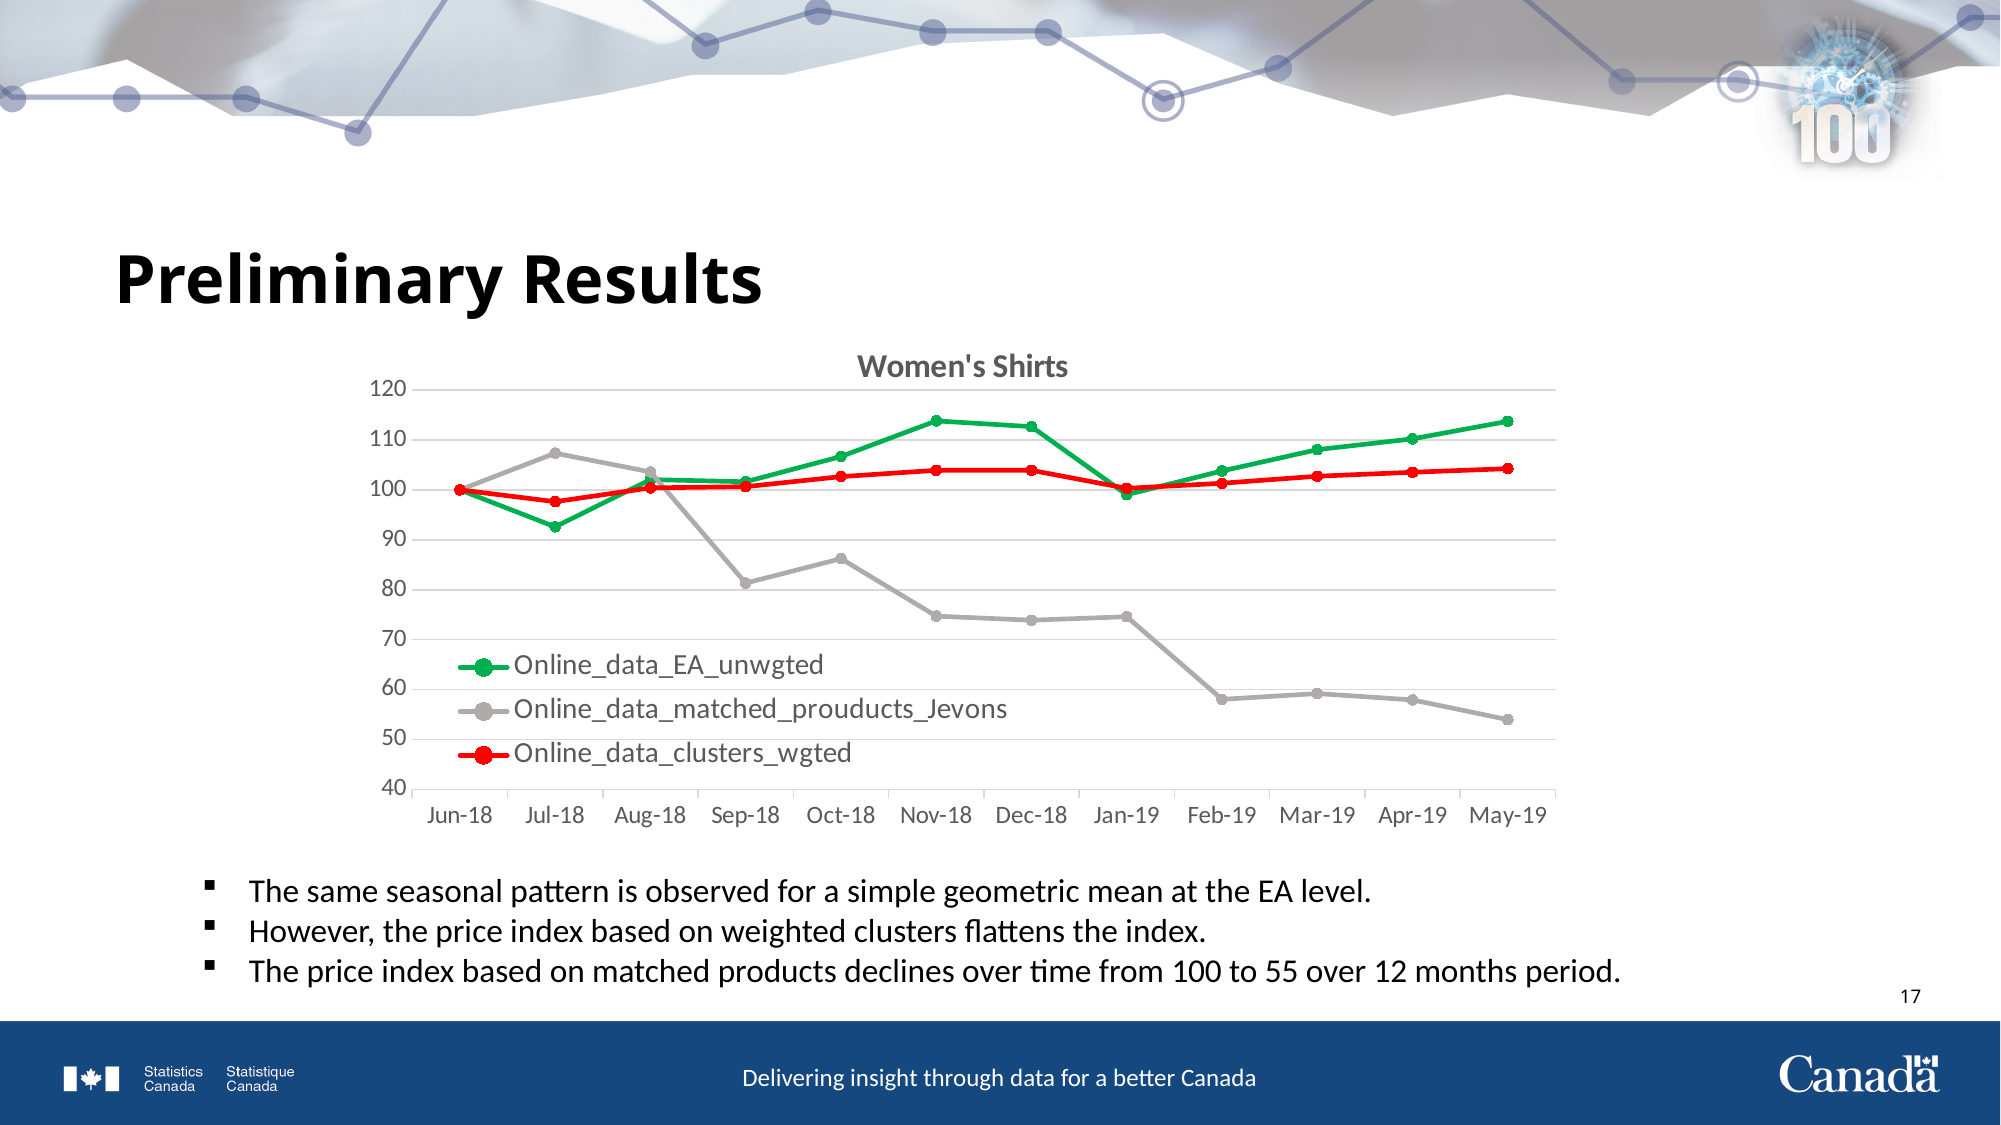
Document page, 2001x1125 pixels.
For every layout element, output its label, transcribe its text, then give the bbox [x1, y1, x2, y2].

picture [0, 0, 2001, 1125]
slide_number 17 [1262, 100, 2000, 108]
slide_number 16 [1881, 977, 1937, 1020]
chart [342, 323, 1583, 877]
text_box The same seasonal pattern is observed for a simple geometric mean at the EA level. However, the price index based on weighted clusters flattens the index. The price index based on matched products declines over time from 100 to 55 over 12 months period. [187, 862, 1738, 997]
text_box Conclusion [1261, 79, 2001, 88]
text_box Issue and Objective [1260, 89, 2001, 98]
title Preliminary Results [100, 178, 1826, 326]
